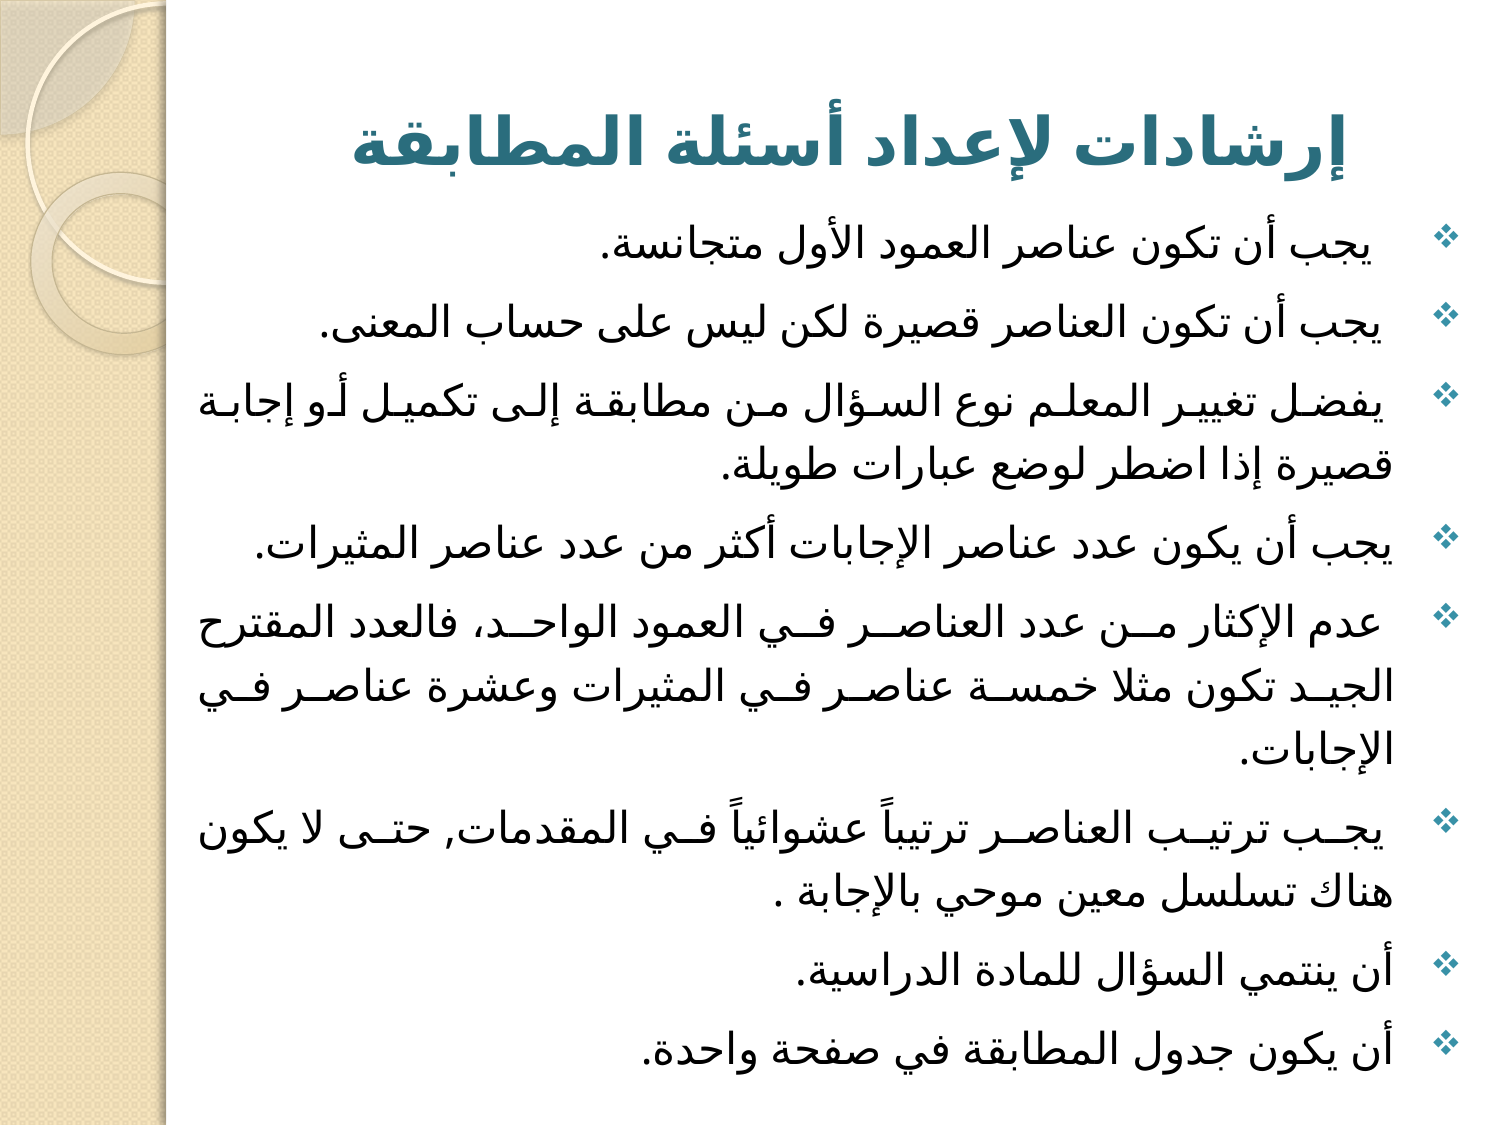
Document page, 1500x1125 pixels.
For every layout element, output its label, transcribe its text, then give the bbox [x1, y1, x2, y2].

list يجب أن تكون عناصر العمود الأول متجانسة. يجب أن تكون العناصر قصيرة لكن ليس على حساب المعنى. يفضل تغيير المعلم نوع السؤال من مطابقة إلى تكميل أو إجابة قصيرة إذا اضطر لوضع عبارات طويلة. يجب أن يكون عدد عناصر الإجابات أكثر من عدد عناصر المثيرات. عدم الإكثار من عدد العناصر في العمود الواحد، فالعدد المقترح الجيد تكون مثلا خمسة عناصر في المثيرات وعشرة عناصر في الإجابات. يجب ترتيب العناصر ترتيباً عشوائياً في المقدمات, حتى لا يكون هناك تسلسل معين موحي بالإجابة . أن ينتمي السؤال للمادة الدراسية. أن يكون جدول المطابقة في صفحة واحدة. [183, 196, 1466, 1094]
title إرشادات لإعداد أسئلة المطابقة [235, 45, 1466, 196]
